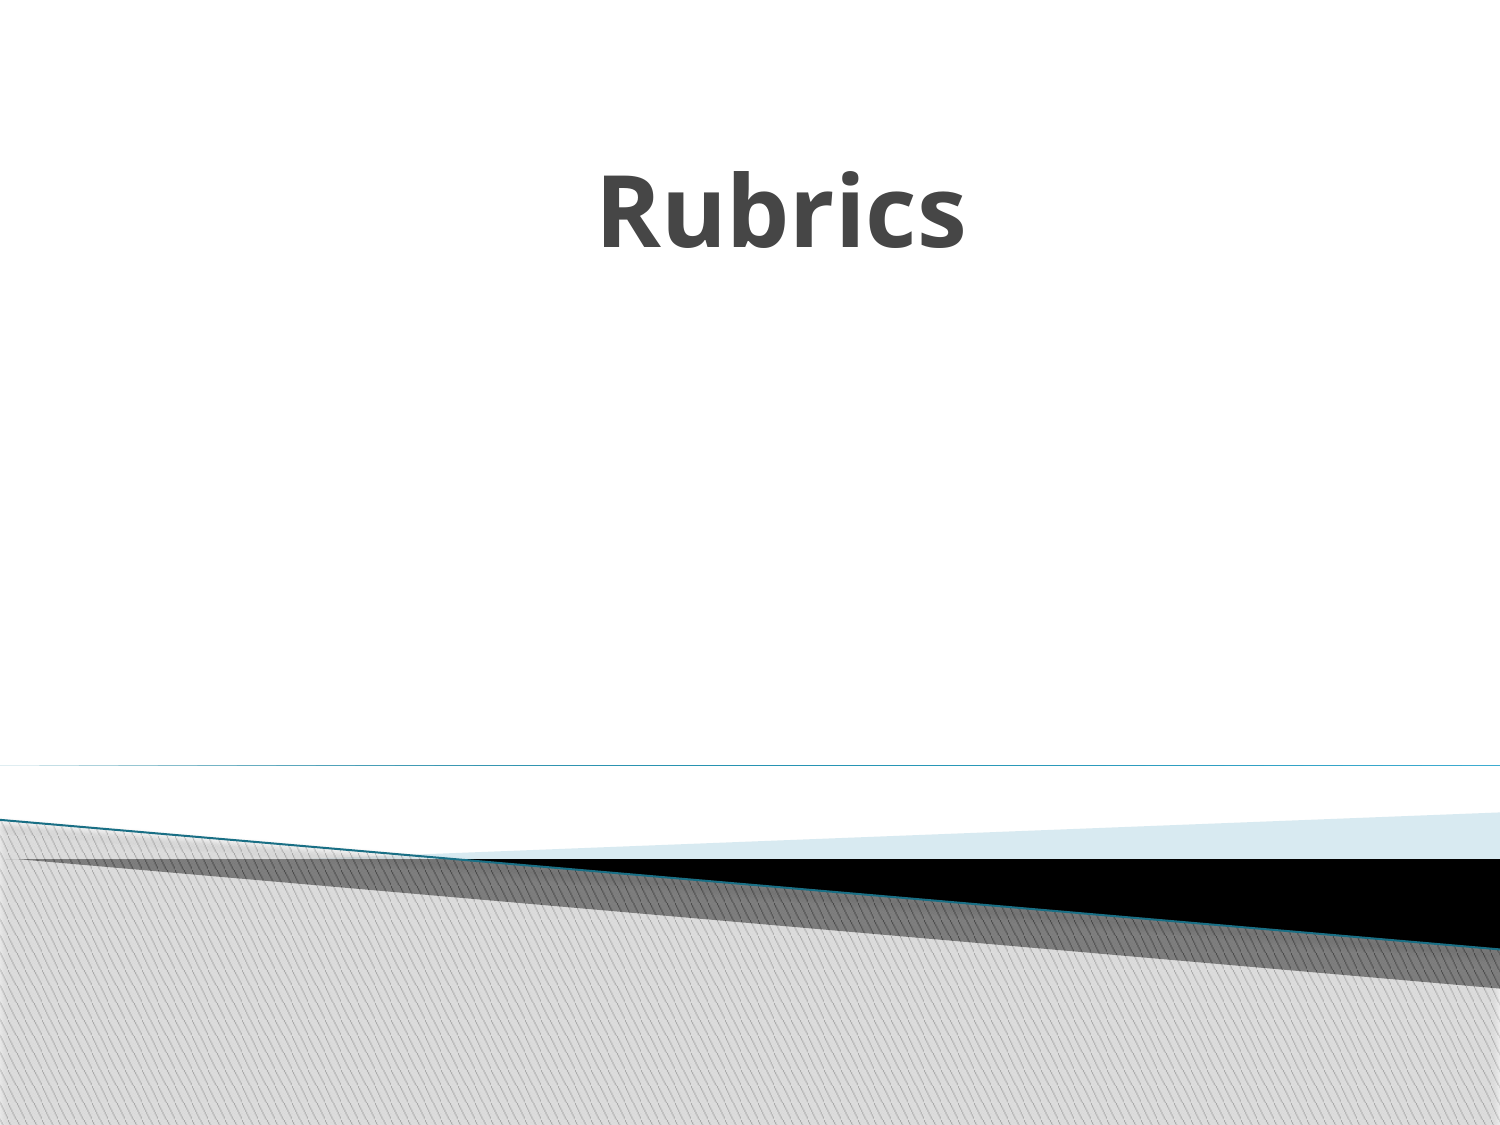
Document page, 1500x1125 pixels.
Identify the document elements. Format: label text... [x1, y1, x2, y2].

picture [5, 859, 1500, 989]
title Rubrics [350, 37, 1213, 275]
